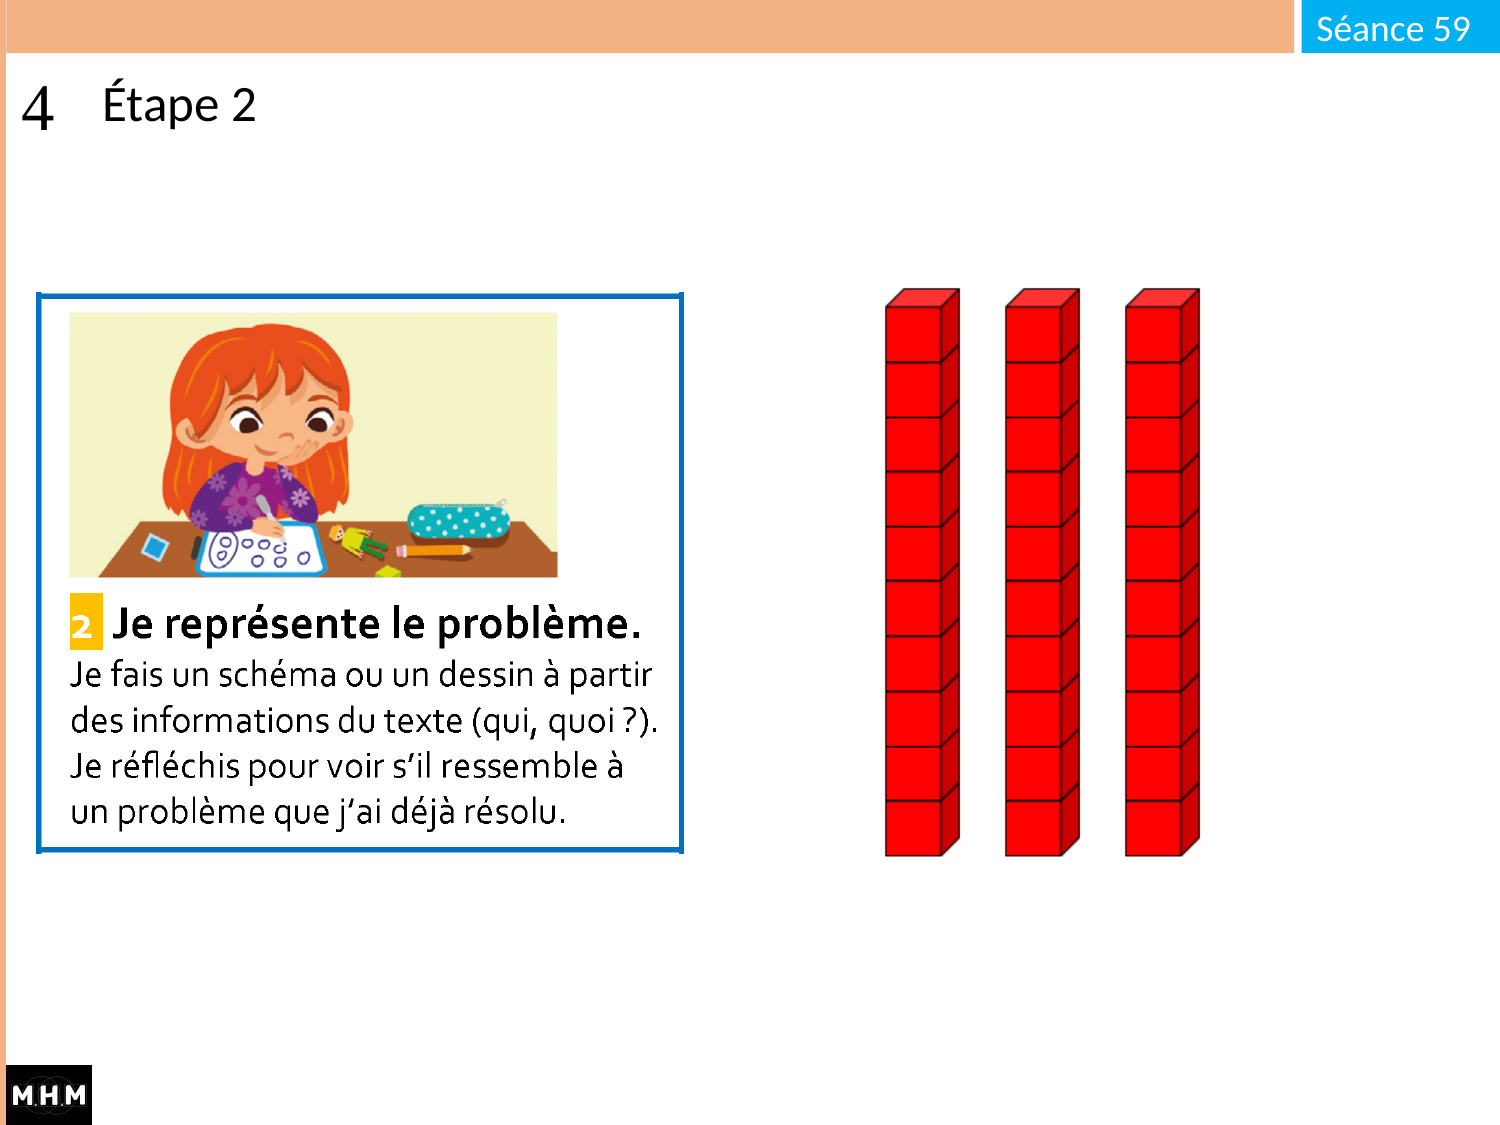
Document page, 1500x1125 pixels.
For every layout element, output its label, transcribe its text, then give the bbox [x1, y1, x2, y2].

picture [882, 285, 967, 862]
picture [6, 1065, 92, 1125]
picture [1122, 285, 1207, 862]
title Étape 2 [87, 32, 1382, 140]
picture [34, 292, 685, 854]
picture [1002, 285, 1087, 862]
